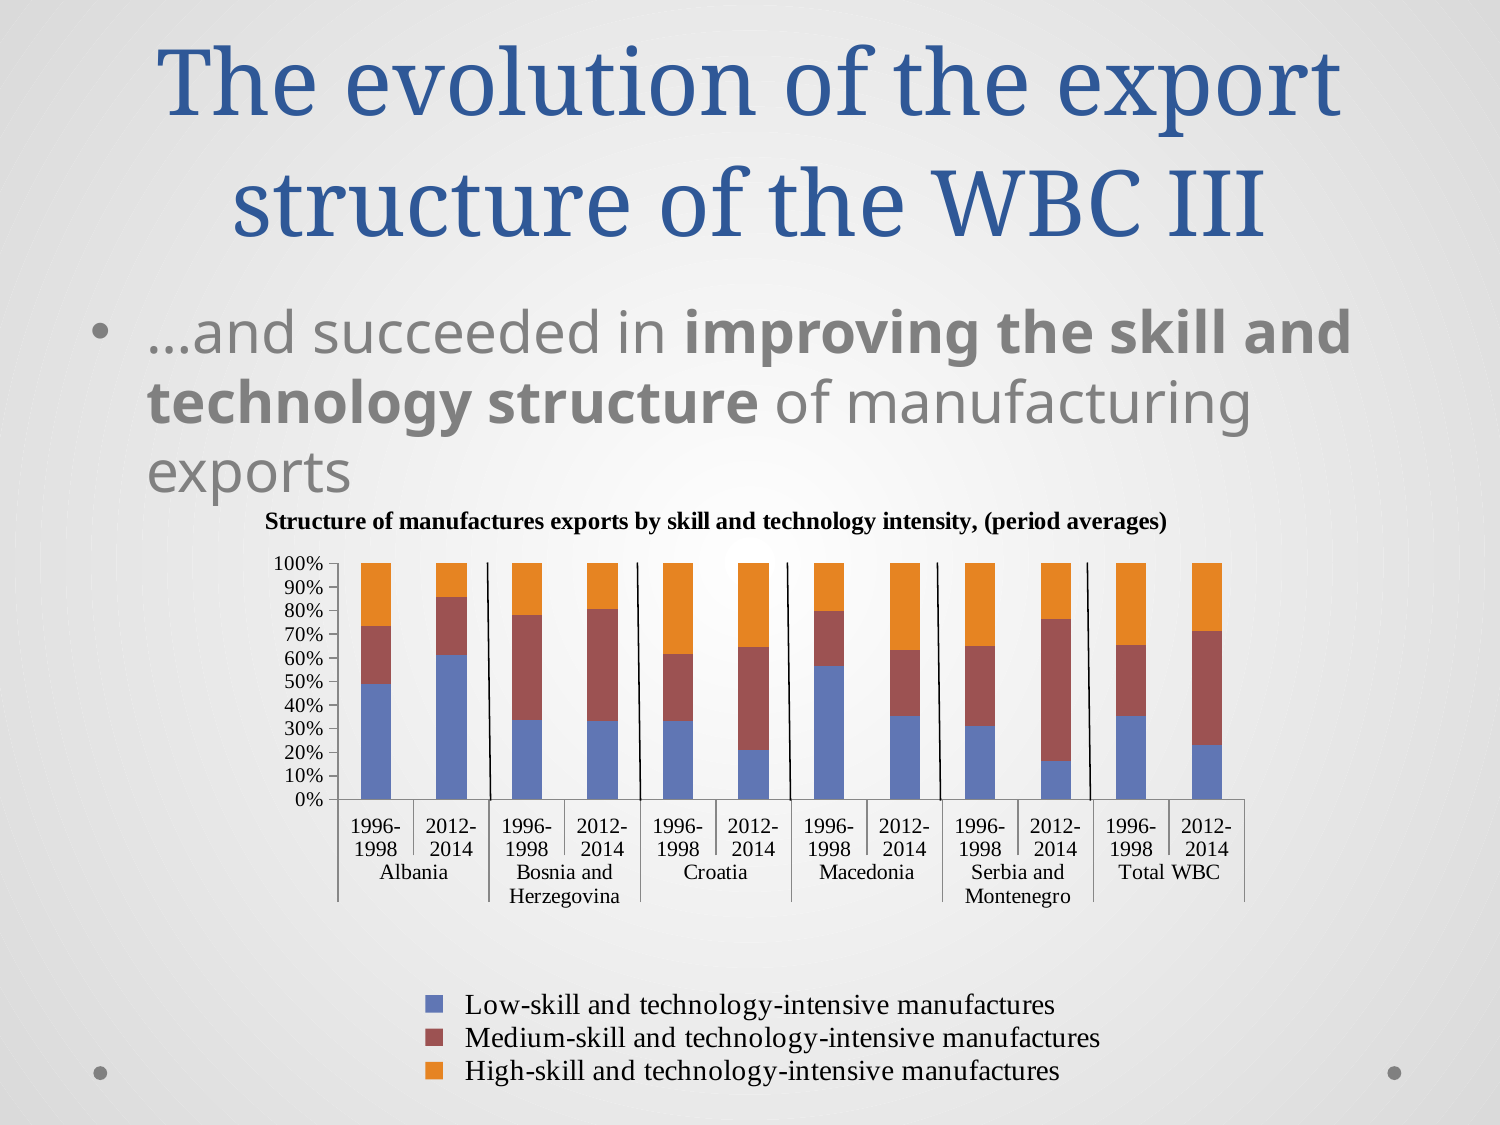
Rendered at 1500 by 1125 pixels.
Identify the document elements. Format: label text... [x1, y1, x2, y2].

chart [249, 499, 1276, 1088]
list …and succeeded in improving the skill and technology structure of manufacturing exports [75, 287, 1425, 1005]
title The evolution of the export structure of the WBC III [75, 0, 1425, 263]
